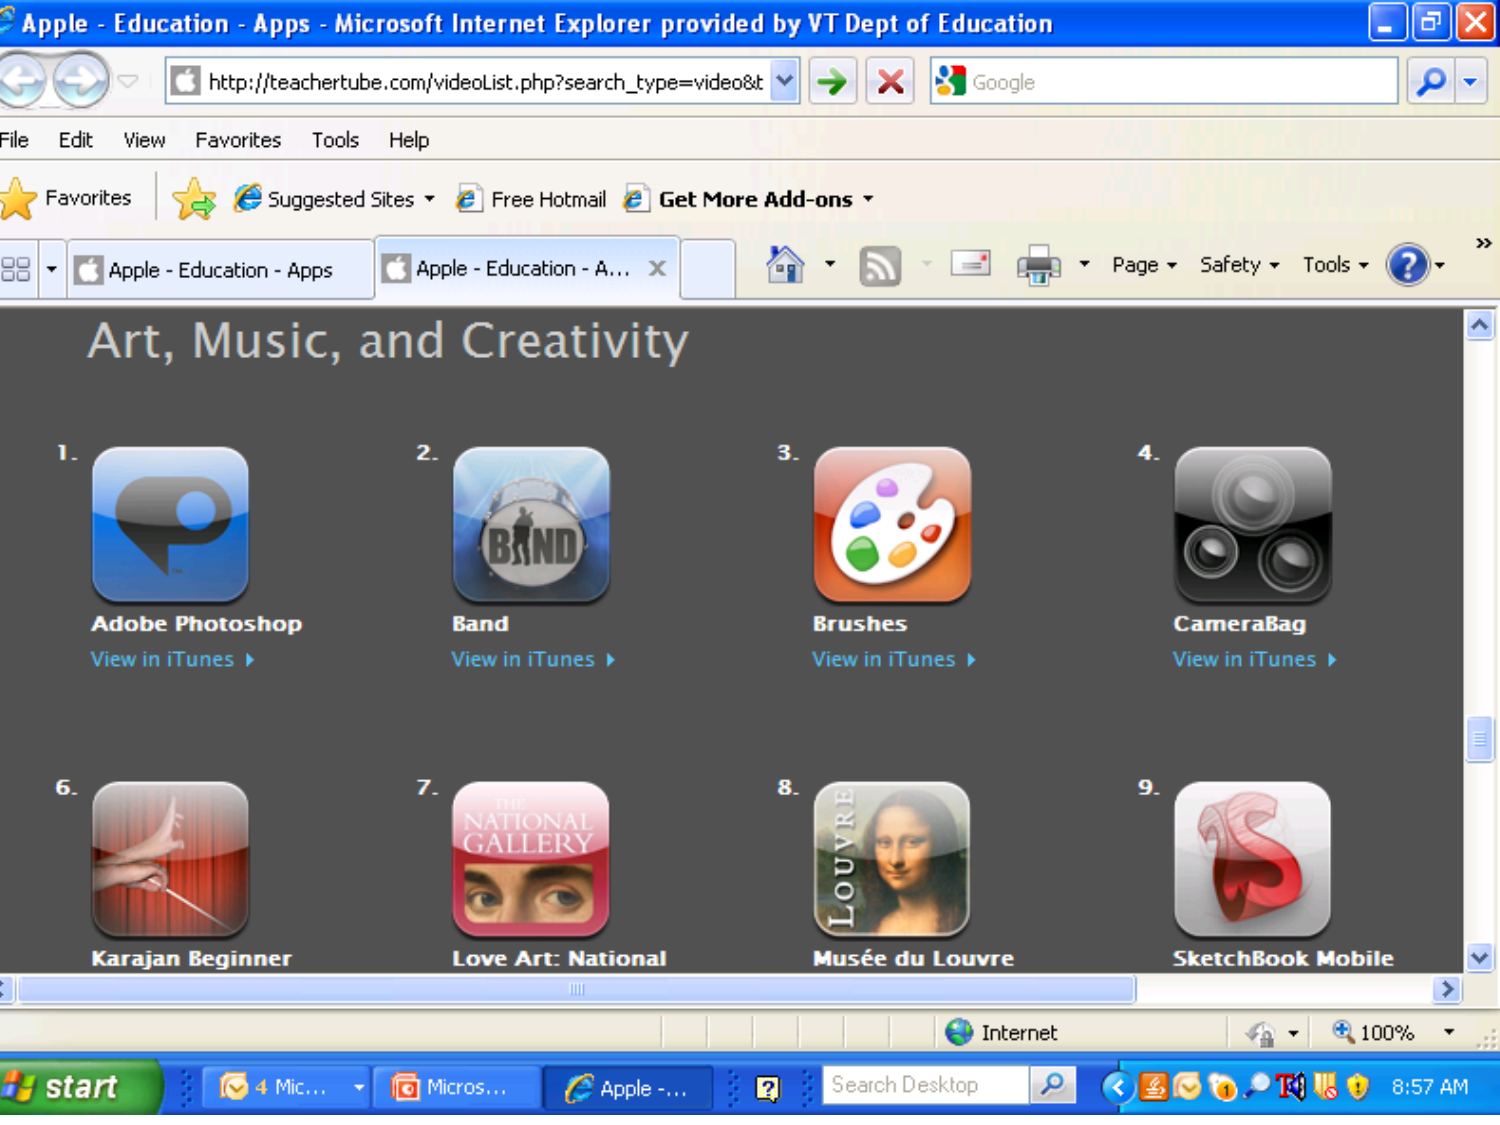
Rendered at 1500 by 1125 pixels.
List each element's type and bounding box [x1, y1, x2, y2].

list [0, 0, 1500, 1116]
